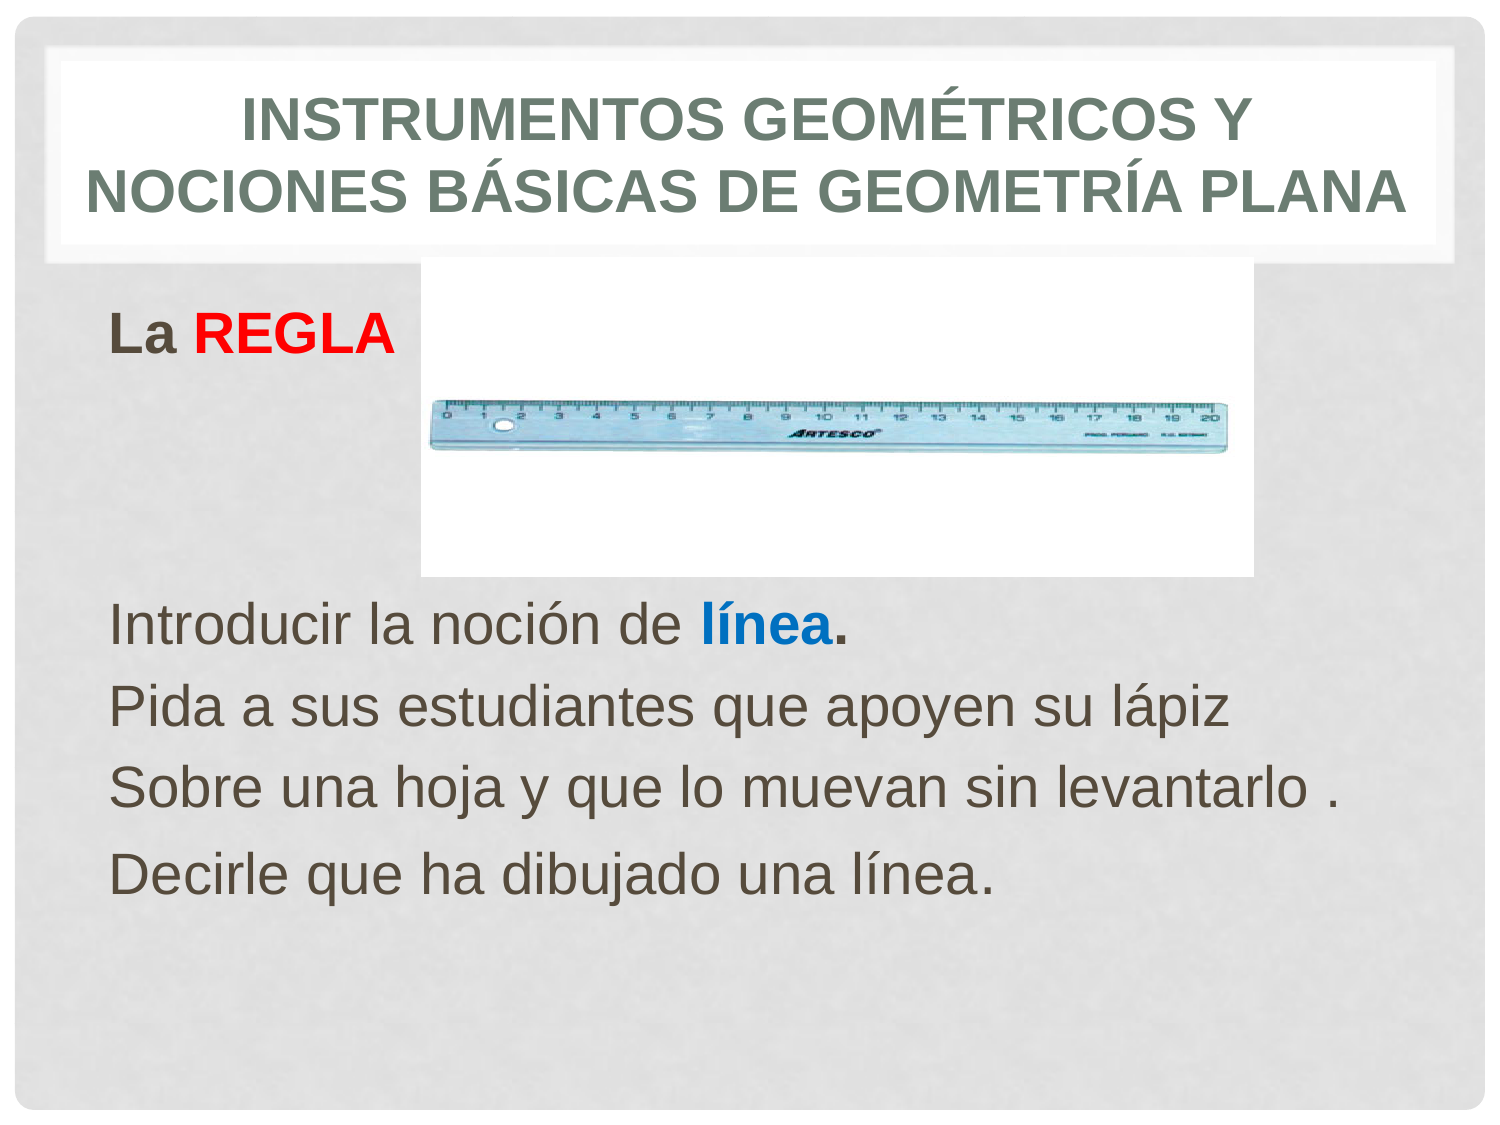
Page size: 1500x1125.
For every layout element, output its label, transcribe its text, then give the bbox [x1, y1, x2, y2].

picture [421, 257, 1255, 577]
list La REGLA Introducir la noción de línea. Pida a sus estudiantes que apoyen su lápiz Sobre una hoja y que lo muevan sin levantarlo . Decirle que ha dibujado una línea. [75, 287, 1425, 1005]
title Instrumentos geométricos y nociones básicas de geometría plana [69, 66, 1425, 238]
